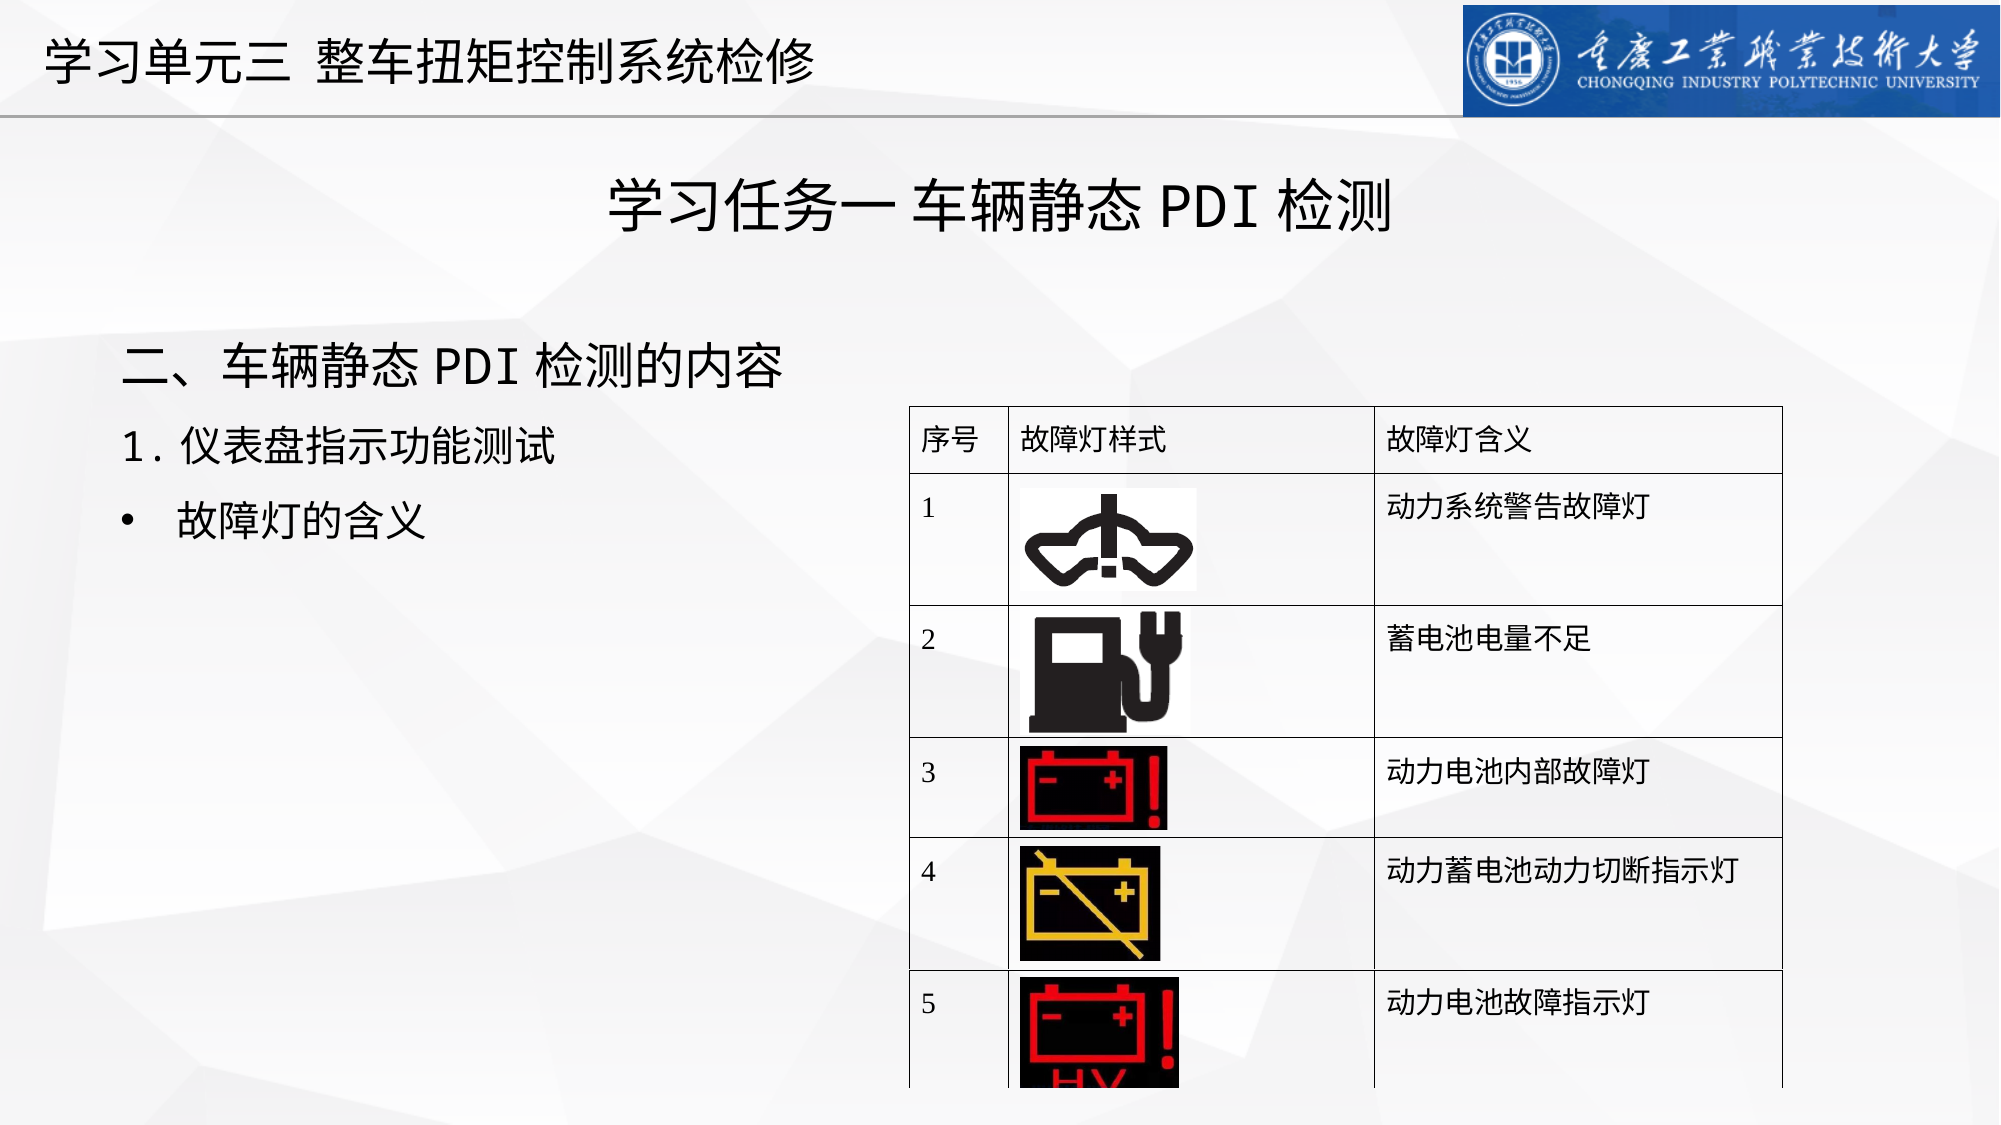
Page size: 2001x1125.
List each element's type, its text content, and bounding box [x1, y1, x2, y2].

text_box 学习任务一 车辆静态PDI检测 [433, 161, 1567, 247]
picture [0, 0, 2001, 117]
picture [0, 118, 1999, 1125]
text_box 二、车辆静态PDI检测的内容 1.仪表盘指示功能测试 故障灯的含义 [105, 297, 903, 552]
